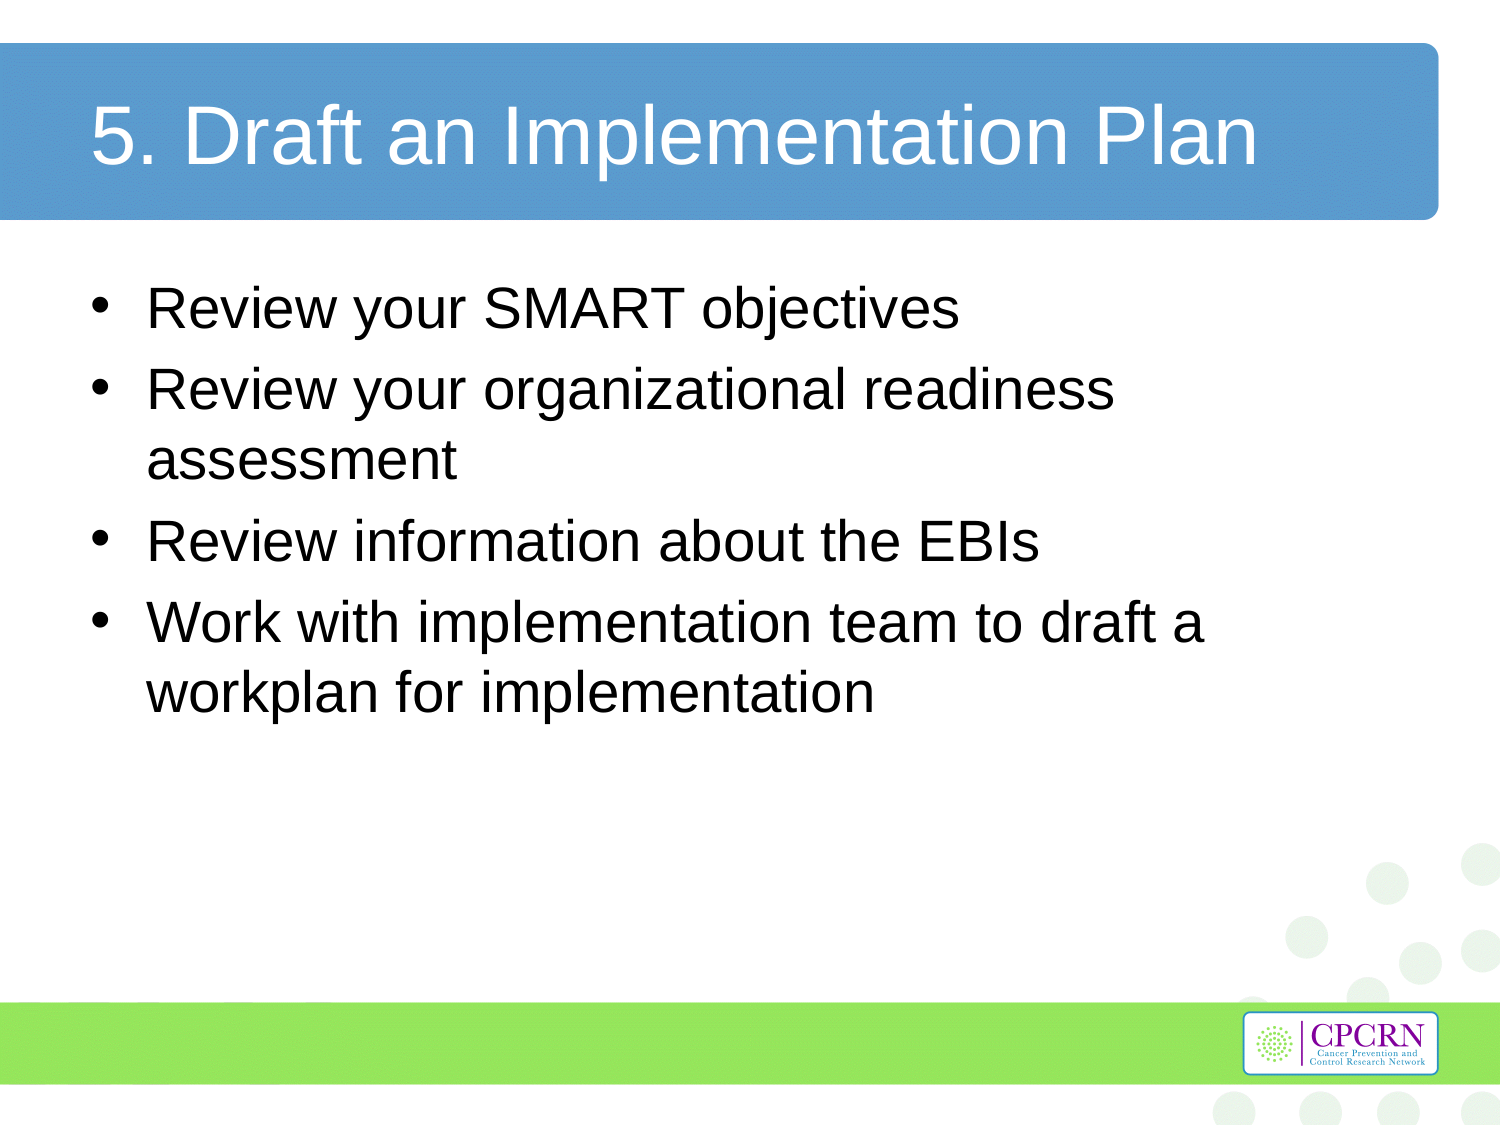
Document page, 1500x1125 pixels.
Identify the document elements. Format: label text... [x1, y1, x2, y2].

title 5. Draft an Implementation Plan [75, 37, 1500, 225]
list Review your SMART objectives Review your organizational readiness assessment Review information about the EBIs Work with implementation team to draft a workplan for implementation [75, 262, 1425, 1005]
picture [0, 0, 1500, 1125]
